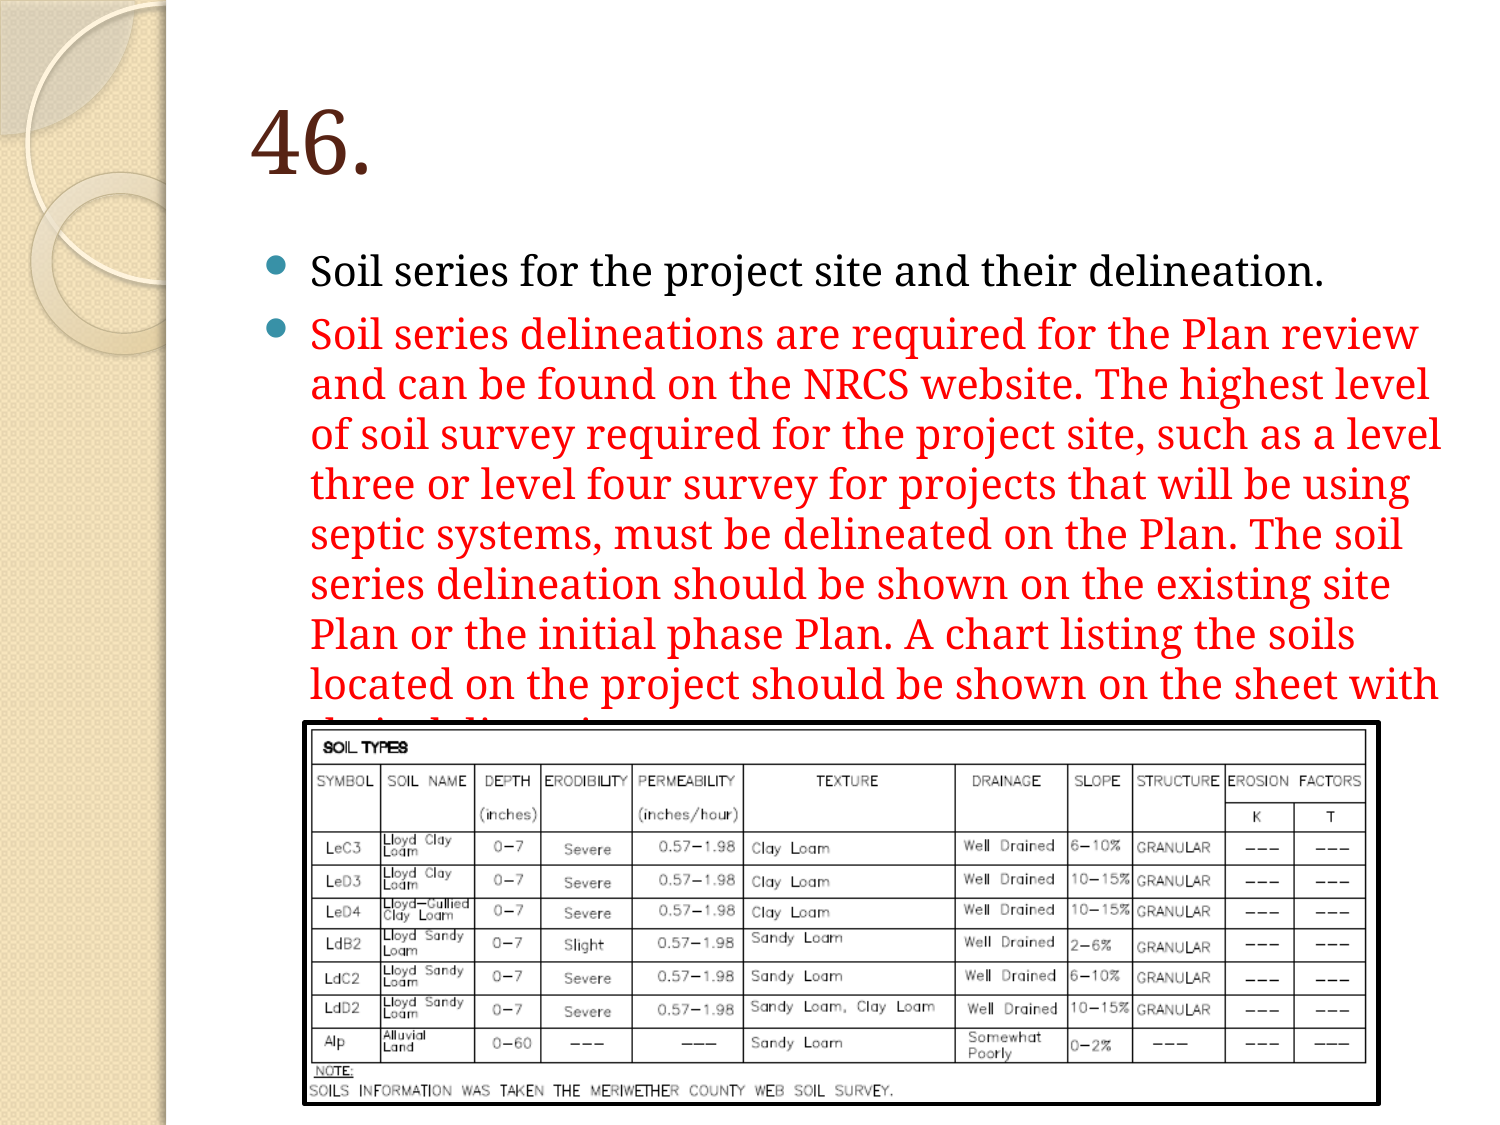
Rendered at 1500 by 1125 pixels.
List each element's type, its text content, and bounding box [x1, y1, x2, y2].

list Soil series for the project site and their delineation. Soil series delineations are required for the Plan review and can be found on the NRCS website. The highest level of soil survey required for the project site, such as a level three or level four survey for projects that will be using septic systems, must be delineated on the Plan. The soil series delineation should be shown on the existing site Plan or the initial phase Plan. A chart listing the soils located on the project should be shown on the sheet with their delineation. [235, 237, 1466, 713]
picture [306, 724, 1377, 1103]
title 46. [235, 45, 1466, 233]
